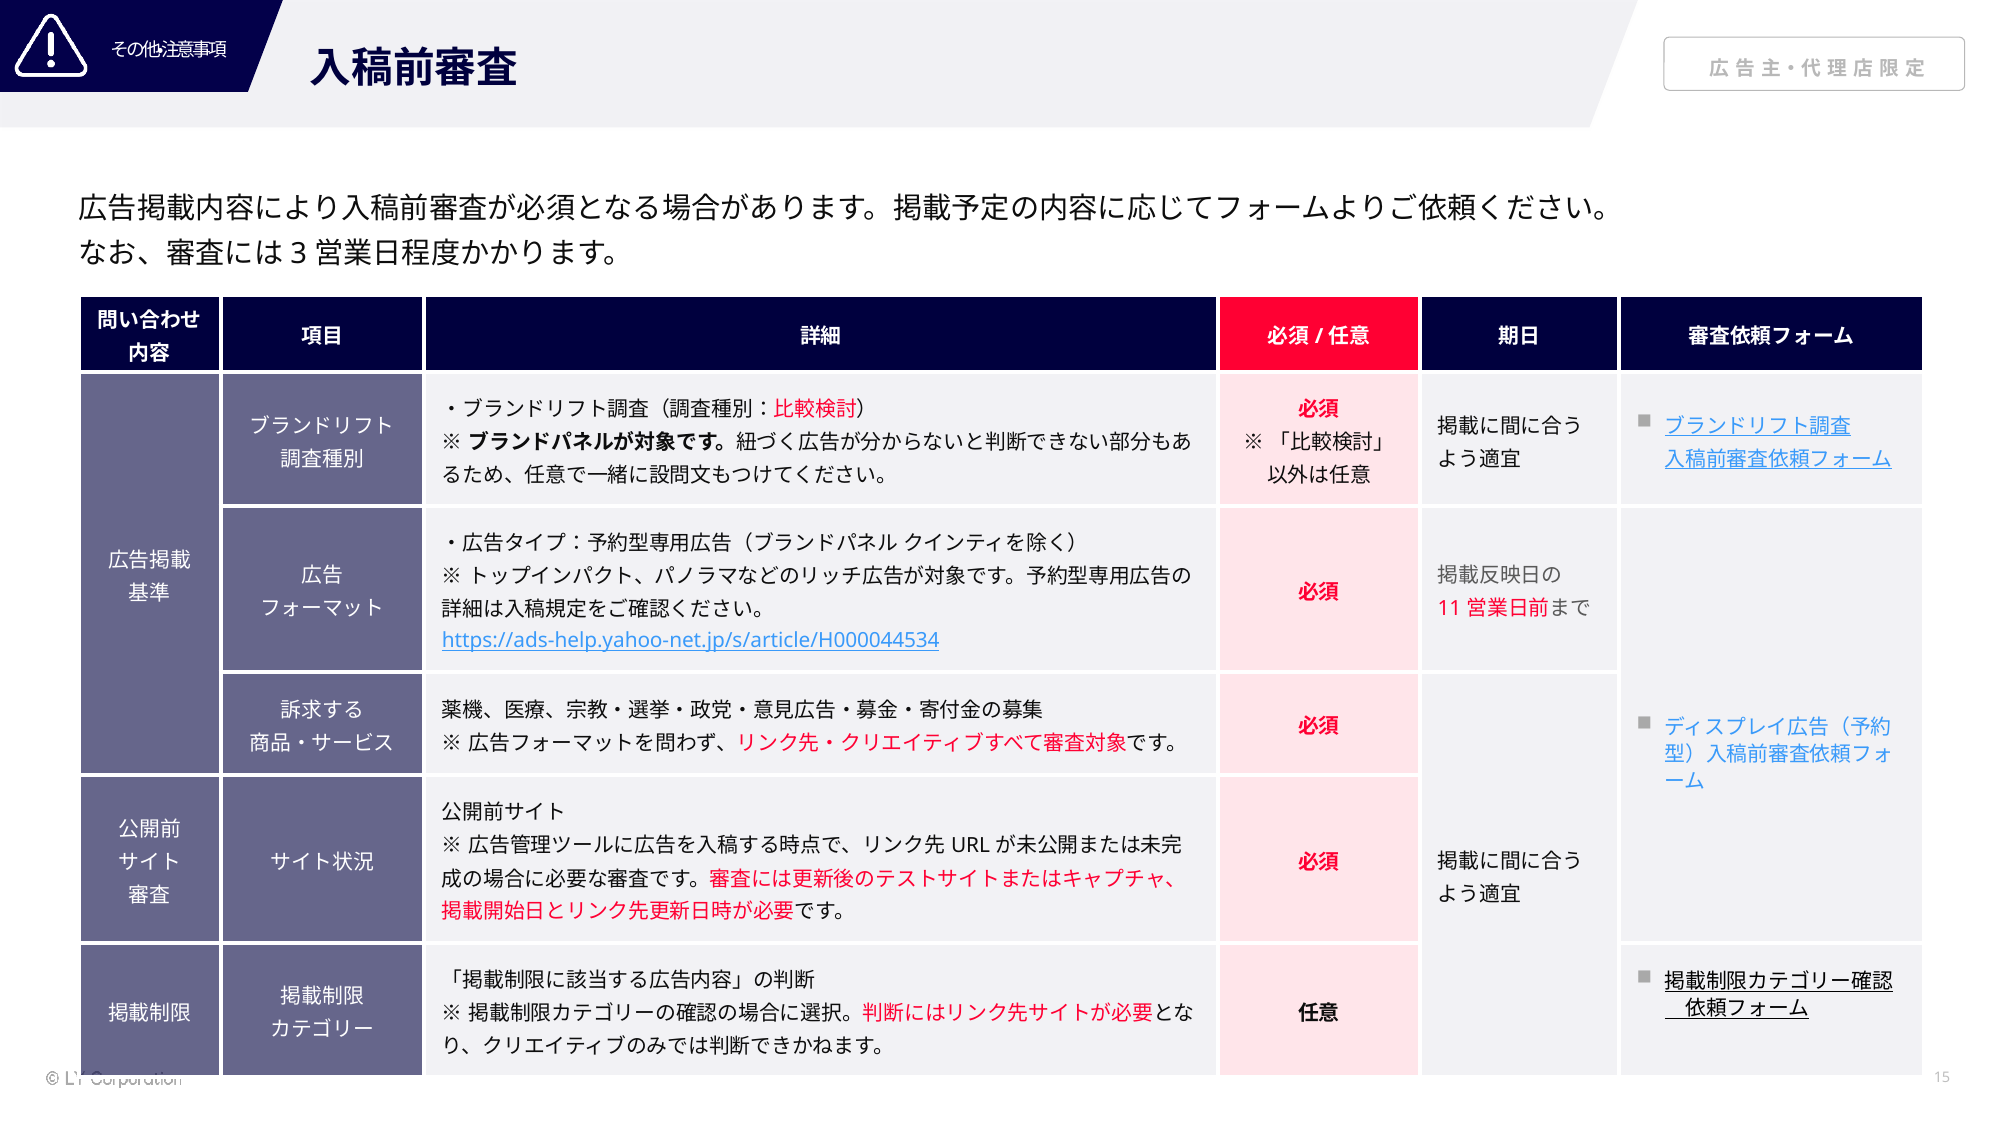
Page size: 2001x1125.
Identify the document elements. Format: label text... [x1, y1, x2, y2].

table_cell 広告掲載 基準 [81, 374, 219, 773]
table_cell 任意 [1220, 945, 1418, 1075]
table_cell サイト状況 [223, 777, 422, 941]
table_cell ・ブランドリフト調査（調査種別：比較検討） ※ブランドパネルが対象です。紐づく広告が分からないと判断できない部分もあるため、任意で一緒に設問文もつけてください。 [426, 374, 1216, 504]
table_cell 薬機、医療、宗教・選挙・政党・意見広告・募金・寄付金の募集 ※広告フォーマットを問わず、リンク先・クリエイティブすべて審査対象です。 [426, 674, 1216, 773]
table_cell ディスプレイ広告（予約型）入稿前審査依頼フォーム [1621, 508, 1922, 941]
table_header 詳細 [426, 297, 1216, 370]
table_cell 掲載制限 [81, 945, 219, 1075]
list その他・注意事項 [97, 13, 240, 81]
text_box 広告掲載内容により入稿前審査が必須となる場合があります。掲載予定の内容に応じてフォームよりご依頼ください。 なお、審査には3営業日程度かかります。 [78, 178, 1922, 270]
table_cell 掲載反映日の 11営業日前まで [1422, 508, 1617, 670]
table_cell 広告 フォーマット [223, 508, 422, 670]
table_header 審査依頼フォーム [1621, 297, 1922, 370]
table_cell 訴求する 商品・サービス [223, 674, 422, 773]
table_cell 掲載に間に合うよう適宜 [1422, 374, 1617, 504]
table_cell 必須 [1220, 777, 1418, 941]
table_cell ブランドリフト調査 入稿前審査依頼フォーム [1621, 374, 1922, 504]
table_cell 公開前サイト ※広告管理ツールに広告を入稿する時点で、リンク先URLが未公開または未完成の場合に必要な審査です。審査には更新後のテストサイトまたはキャプチャ、掲載開始日とリンク先更新日時が必要です。 [426, 777, 1216, 941]
table_cell 掲載制限カテゴリー確認 依頼フォーム [1621, 945, 1922, 1075]
table_cell 必須 [1220, 508, 1418, 670]
table_cell 必須 [1220, 674, 1418, 773]
table_cell 掲載に間に合うよう適宜 [1422, 674, 1617, 1075]
table_cell ブランドリフト 調査種別 [223, 374, 422, 504]
table_header 期日 [1422, 297, 1617, 370]
picture [46, 1071, 181, 1088]
table_header 問い合わせ 内容 [81, 297, 219, 370]
table_cell 掲載制限 カテゴリー [223, 945, 422, 1075]
list 入稿前審査 [309, 41, 1645, 97]
picture [9, 5, 92, 87]
table_cell 「掲載制限に該当する広告内容」の判断 ※掲載制限カテゴリーの確認の場合に選択。判断にはリンク先サイトが必要となり、クリエイティブのみでは判断できかねます。 [426, 945, 1216, 1075]
table_cell 公開前 サイト 審査 [81, 777, 219, 941]
table_header 項目 [223, 297, 422, 370]
table_cell ・広告タイプ：予約型専用広告（ブランドパネル クインティを除く） ※トップインパクト、パノラマなどのリッチ広告が対象です。予約型専用広告の詳細は入稿規定をご確認ください。 https://ads-help.yahoo-net.jp/s/article/H000044534 [426, 508, 1216, 670]
table_cell 必須 ※「比較検討」 以外は任意 [1220, 374, 1418, 504]
table_header 必須/任意 [1220, 297, 1418, 370]
